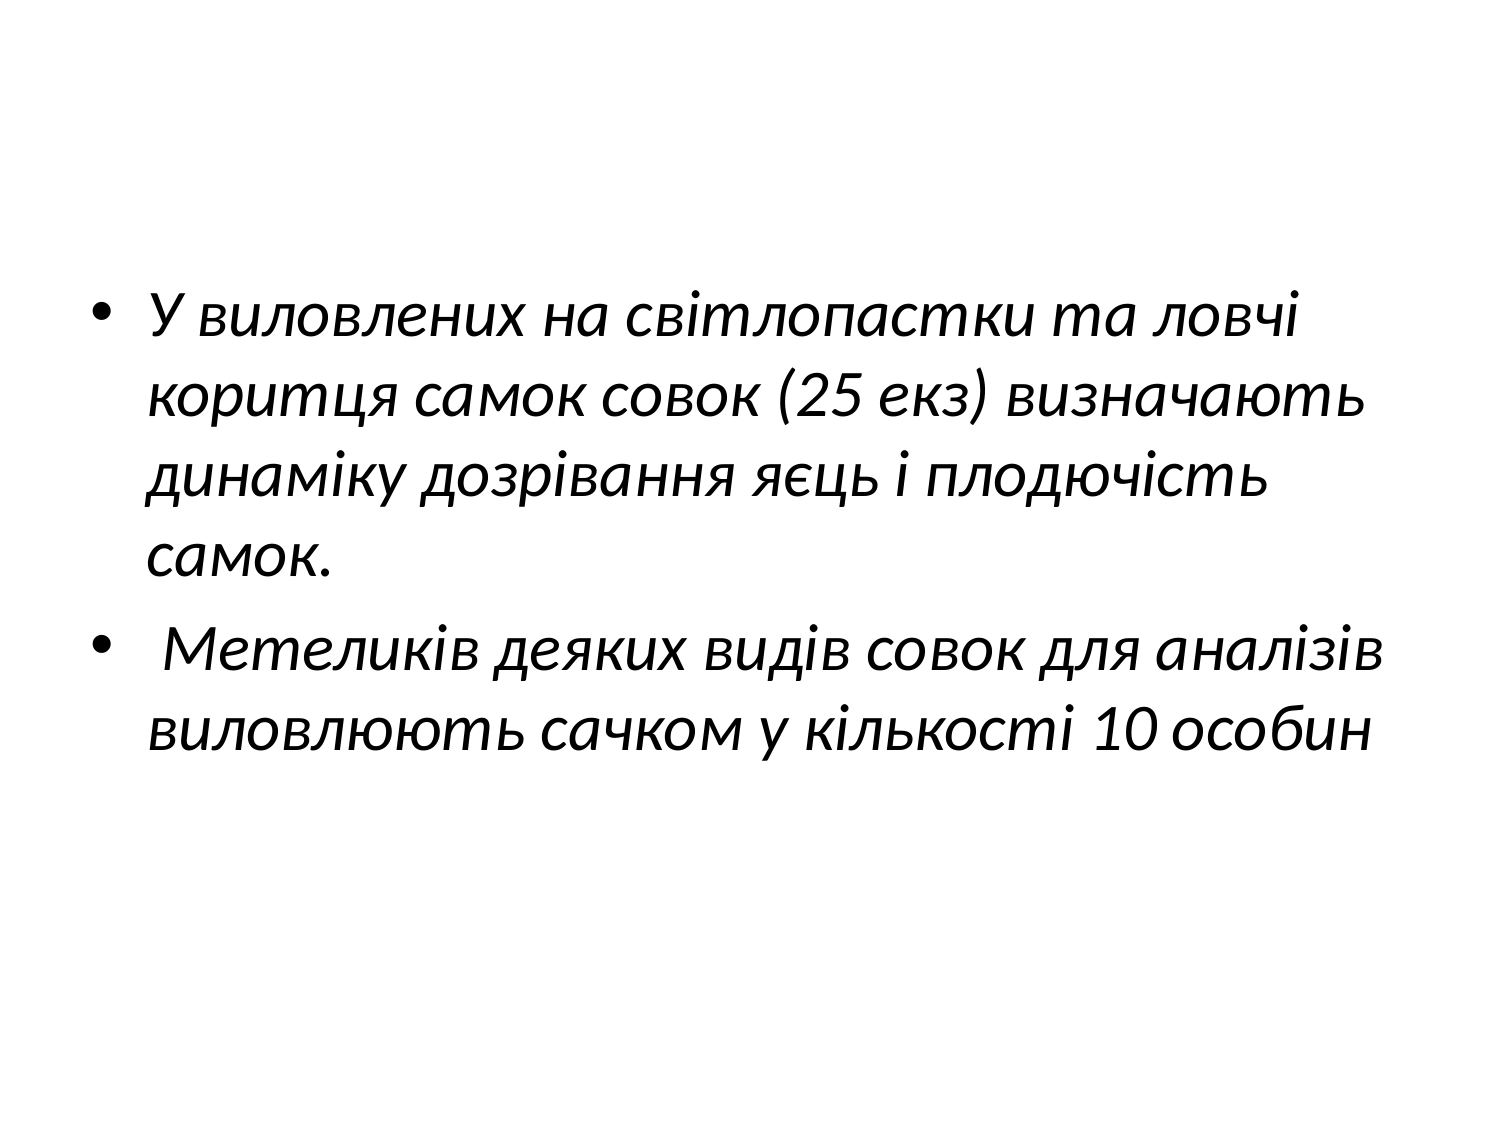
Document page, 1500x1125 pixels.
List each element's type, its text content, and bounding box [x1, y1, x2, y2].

list У виловлених на світлопастки та ловчі коритця самок совок (25 екз) визначають динаміку дозрівання яєць і плодючість самок. Метеликів деяких видів совок для аналізів виловлюють сачком у кількості 10 особин [75, 262, 1425, 1005]
